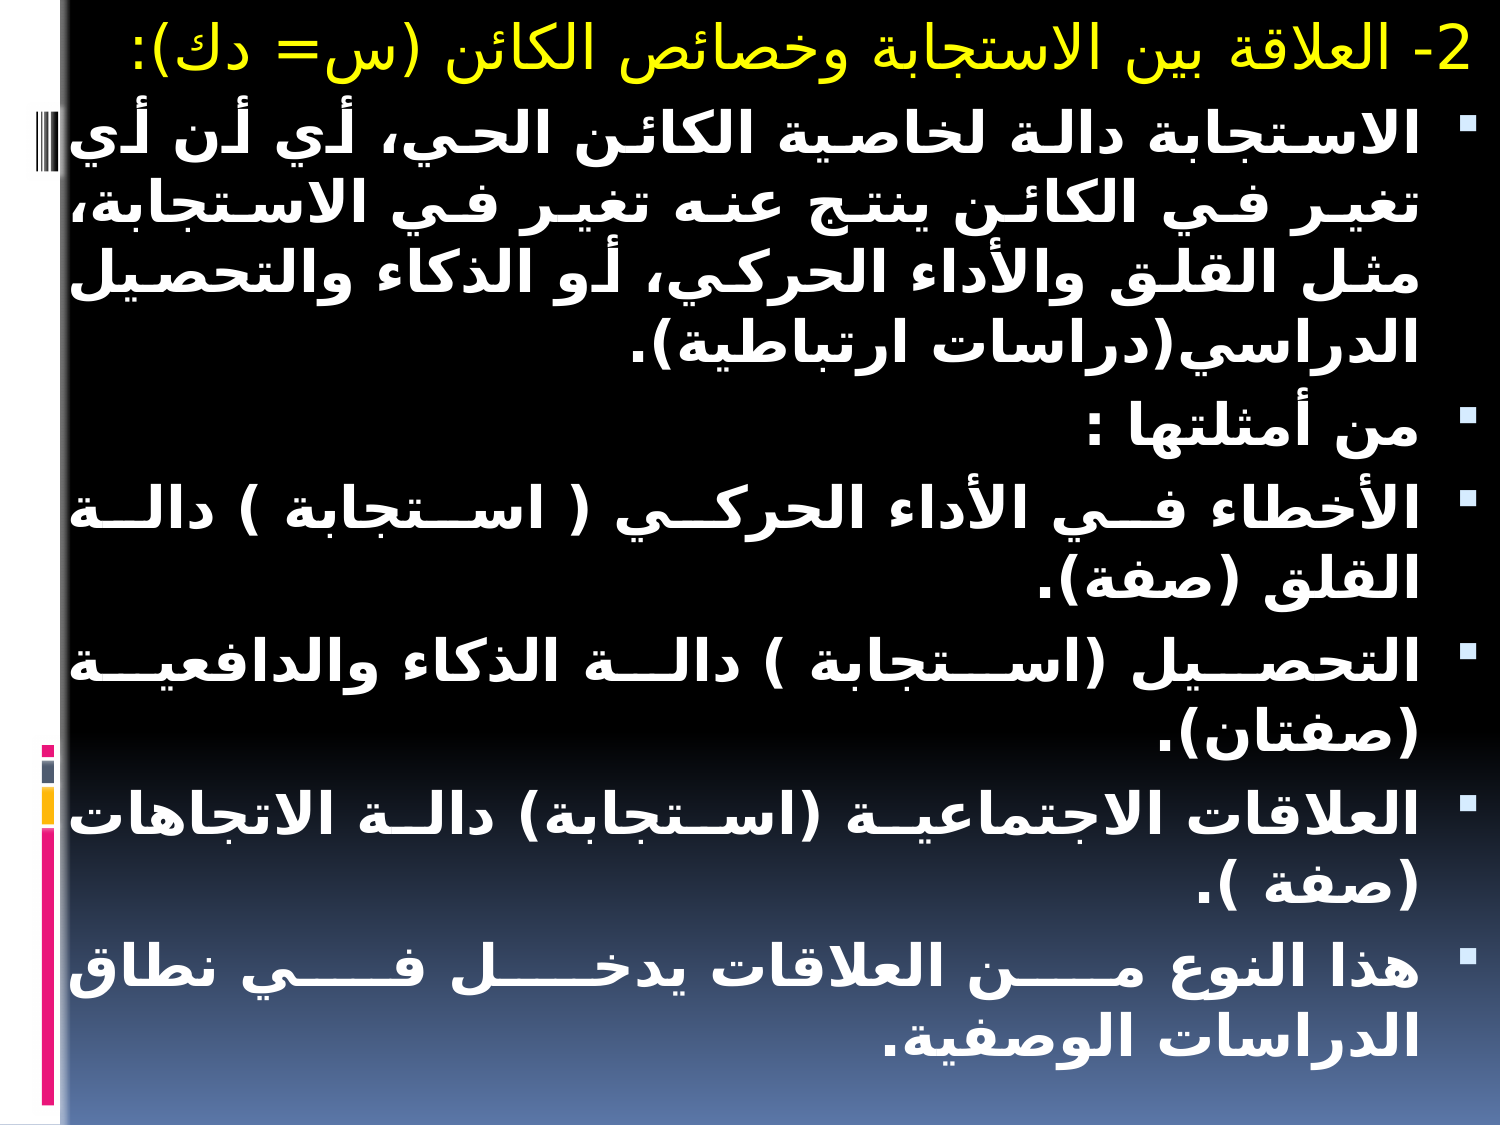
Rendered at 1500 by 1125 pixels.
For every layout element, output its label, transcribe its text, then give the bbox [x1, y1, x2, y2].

list 2- العلاقة بين الاستجابة وخصائص الكائن (س= دك): الاستجابة دالة لخاصية الكائن الحي، أي أن أي تغير في الكائن ينتج عنه تغير في الاستجابة، مثل القلق والأداء الحركي، أو الذكاء والتحصيل الدراسي(دراسات ارتباطية). من أمثلتها : الأخطاء في الأداء الحركي ( استجابة ) دالة القلق (صفة). التحصيل (استجابة ) دالة الذكاء والدافعية (صفتان). العلاقات الاجتماعية (استجابة) دالة الاتجاهات (صفة ). هذا النوع من العلاقات يدخل في نطاق الدراسات الوصفية. [53, 0, 1500, 1094]
